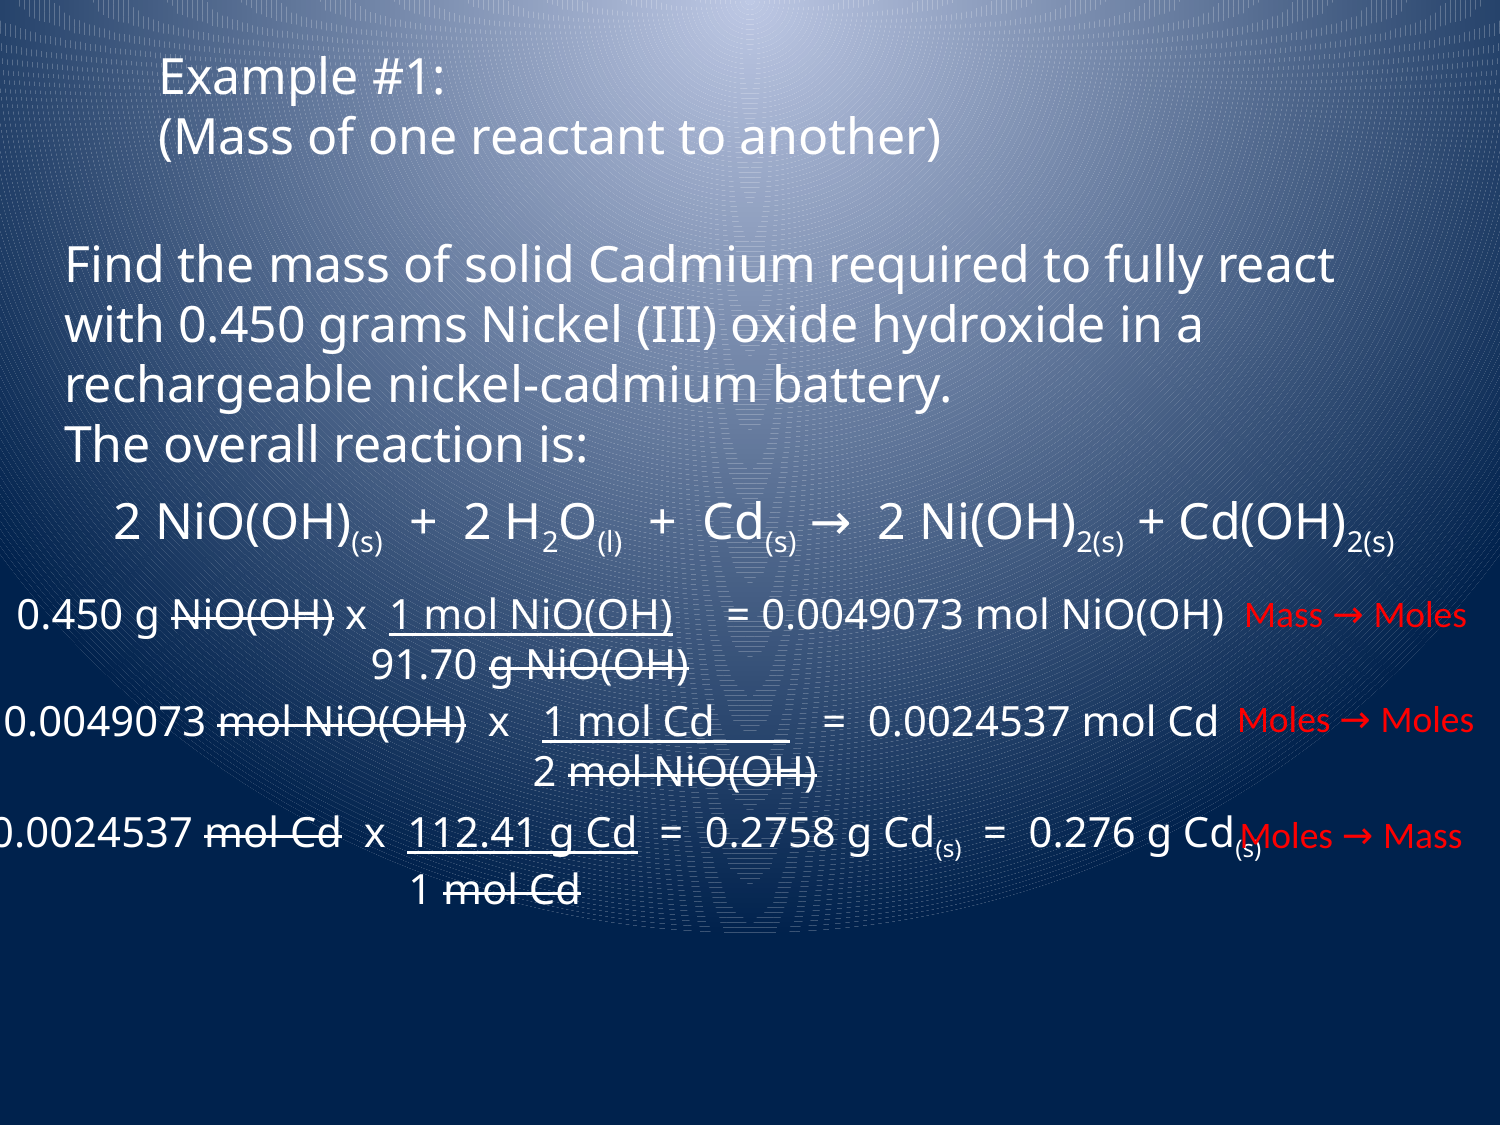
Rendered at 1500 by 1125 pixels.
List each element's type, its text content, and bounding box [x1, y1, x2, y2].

text_box Mass → Moles [1229, 582, 1491, 642]
text_box Find the mass of solid Cadmium required to fully react with 0.450 grams Nickel (III) oxide hydroxide in a rechargeable nickel-cadmium battery. The overall reaction is: [49, 224, 1364, 480]
text_box 0.0049073 mol NiO(OH) x 1 mol Cd = 0.0024537 mol Cd 2 mol NiO(OH) [0, 687, 1235, 798]
text_box Moles → Moles [1222, 687, 1498, 748]
text_box Example #1: (Mass of one reactant to another) [143, 37, 968, 173]
text_box Moles → Mass [1224, 803, 1478, 864]
text_box 0.450 g NiO(OH) x 1 mol NiO(OH) = 0.0049073 mol NiO(OH) 91.70 g NiO(OH) [1, 580, 1250, 687]
text_box 0.0024537 mol Cd x 112.41 g Cd = 0.2758 g Cd(s) = 0.276 g Cd(s) 1 mol Cd [0, 798, 1277, 920]
text_box 2 NiO(OH)(s) + 2 H2O(l) + Cd(s) → 2 Ni(OH)2(s) + Cd(OH)2(s) [99, 482, 1410, 566]
